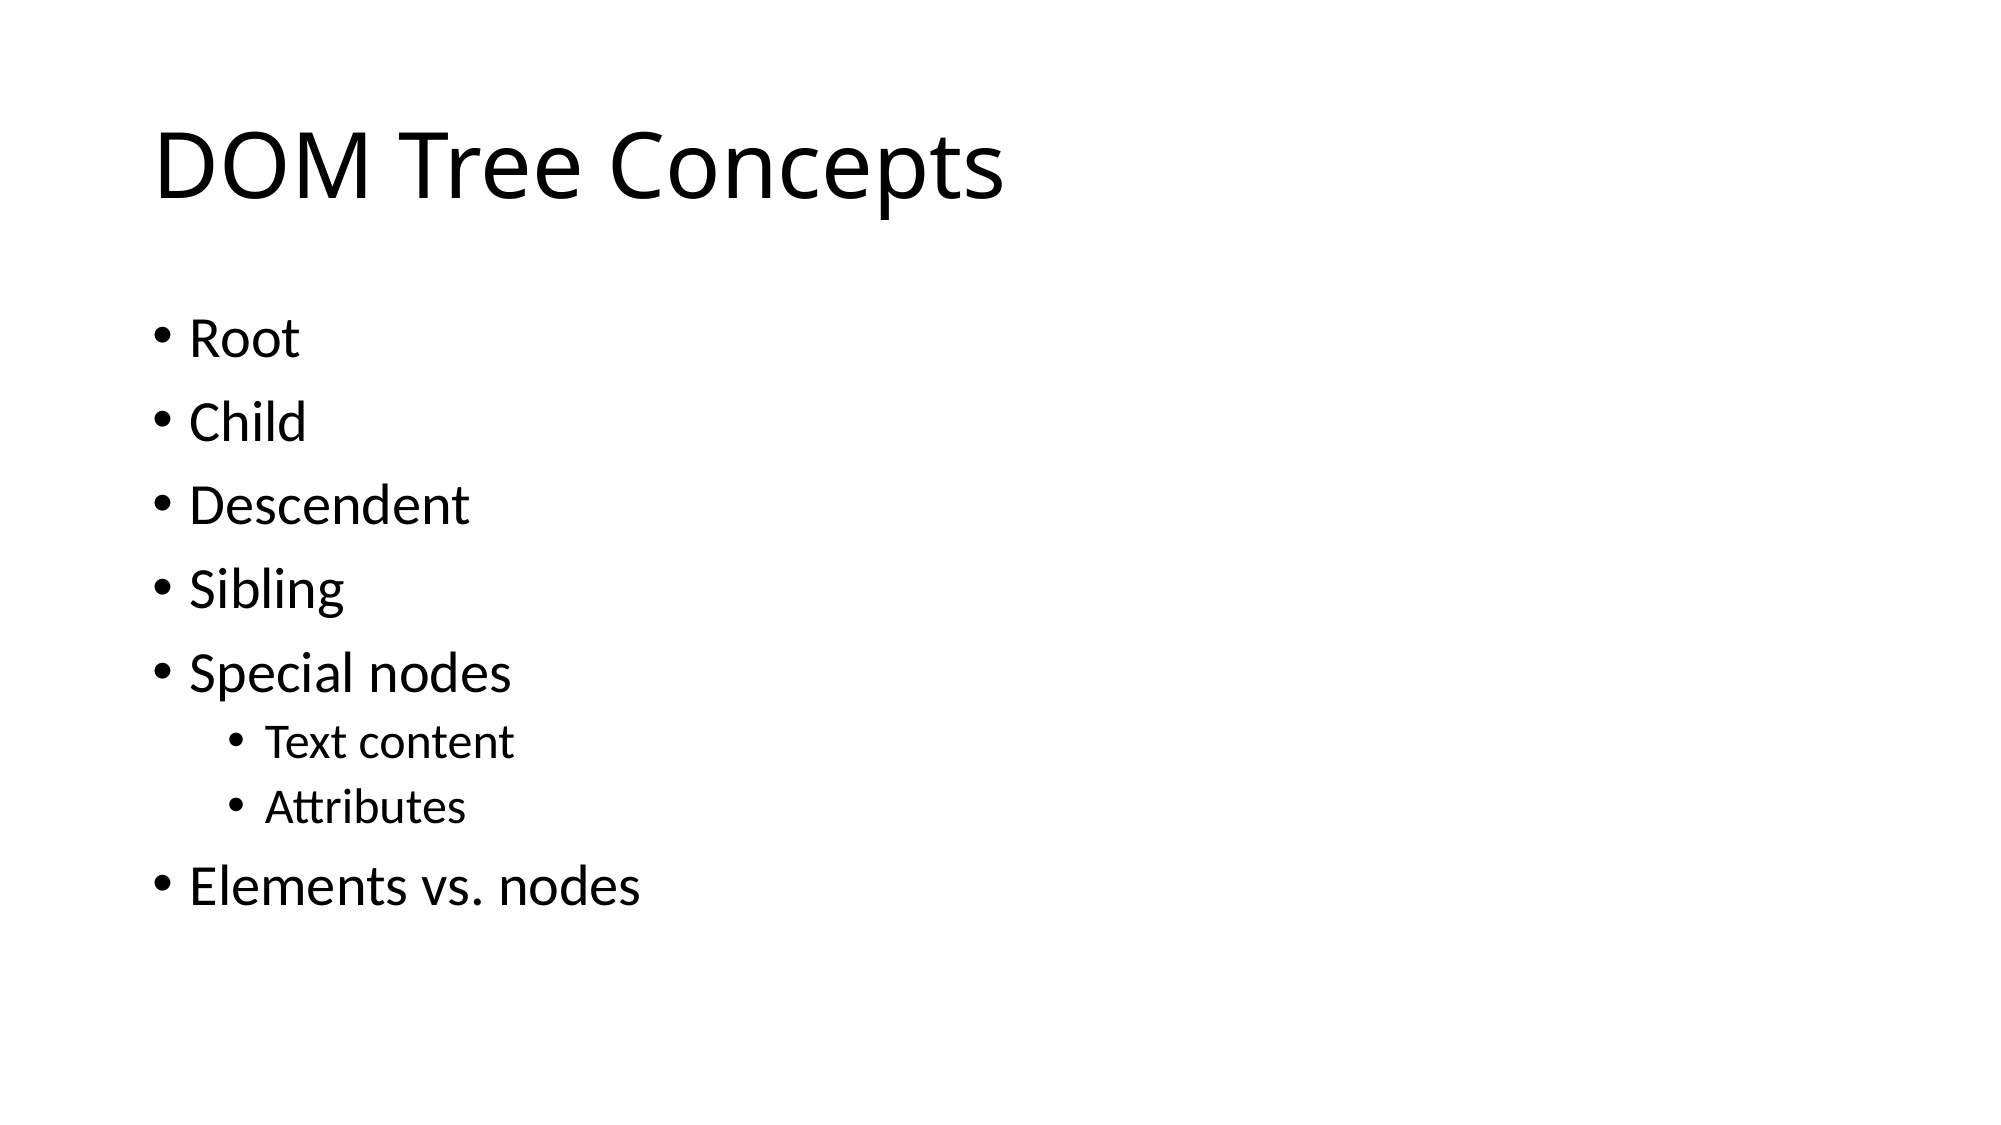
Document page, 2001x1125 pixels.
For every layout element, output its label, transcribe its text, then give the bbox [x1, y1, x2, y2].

title DOM Tree Concepts [137, 59, 1863, 278]
list Root Child Descendent Sibling Special nodes Text content Attributes Elements vs. nodes [137, 299, 1863, 1014]
